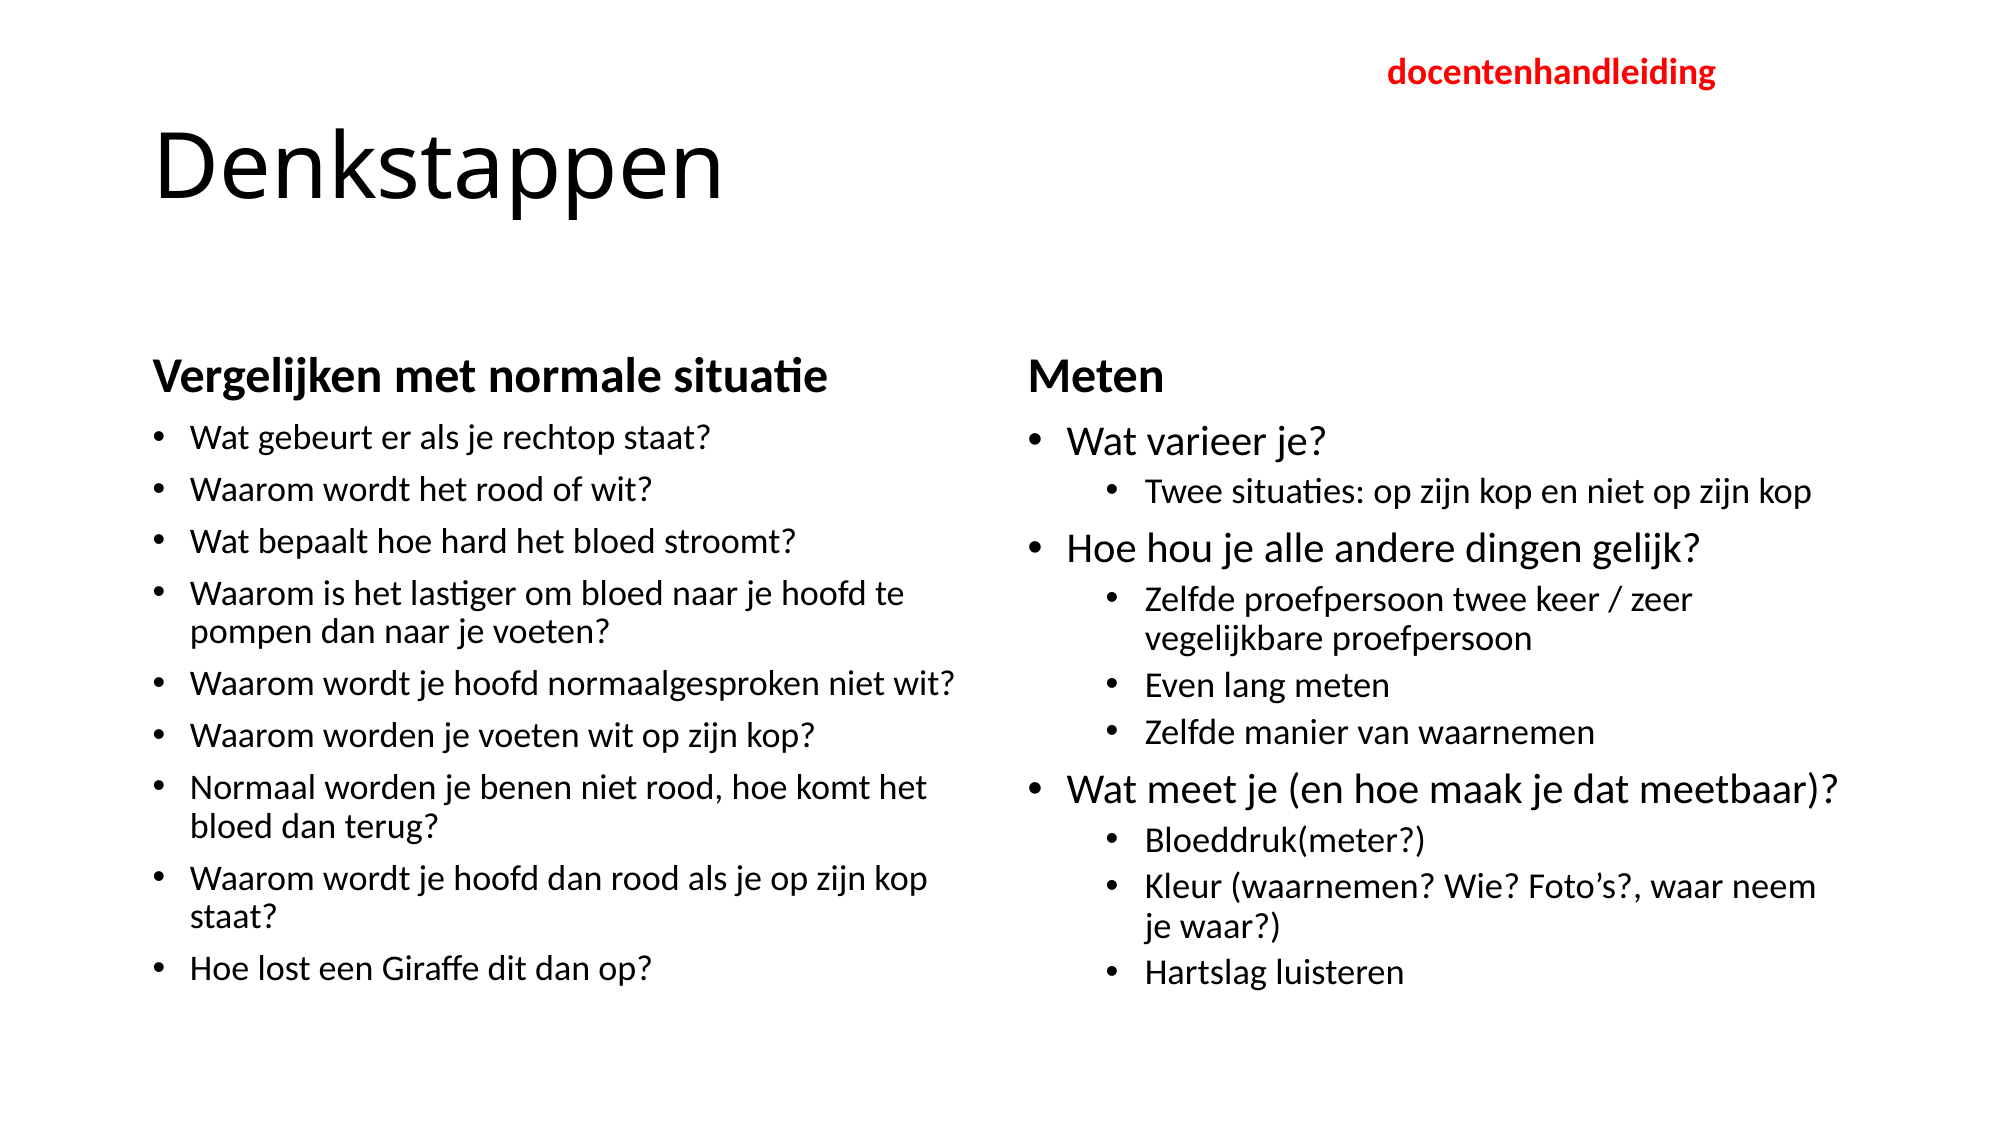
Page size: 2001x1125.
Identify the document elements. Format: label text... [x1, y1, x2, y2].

title Denkstappen [137, 59, 1863, 278]
list Vergelijken met normale situatie [137, 275, 984, 410]
list Wat gebeurt er als je rechtop staat? Waarom wordt het rood of wit? Wat bepaalt hoe hard het bloed stroomt? Waarom is het lastiger om bloed naar je hoofd te pompen dan naar je voeten? Waarom wordt je hoofd normaalgesproken niet wit? Waarom worden je voeten wit op zijn kop? Normaal worden je benen niet rood, hoe komt het bloed dan terug? Waarom wordt je hoofd dan rood als je op zijn kop staat? Hoe lost een Giraffe dit dan op? [137, 410, 984, 1016]
list Meten [1012, 275, 1863, 410]
list Wat varieer je? Twee situaties: op zijn kop en niet op zijn kop Hoe hou je alle andere dingen gelijk? Zelfde proefpersoon twee keer / zeer vegelijkbare proefpersoon Even lang meten Zelfde manier van waarnemen Wat meet je (en hoe maak je dat meetbaar)? Bloeddruk(meter?) Kleur (waarnemen? Wie? Foto’s?, waar neem je waar?) Hartslag luisteren [1012, 410, 1863, 1016]
text_box docentenhandleiding [1372, 40, 1906, 100]
